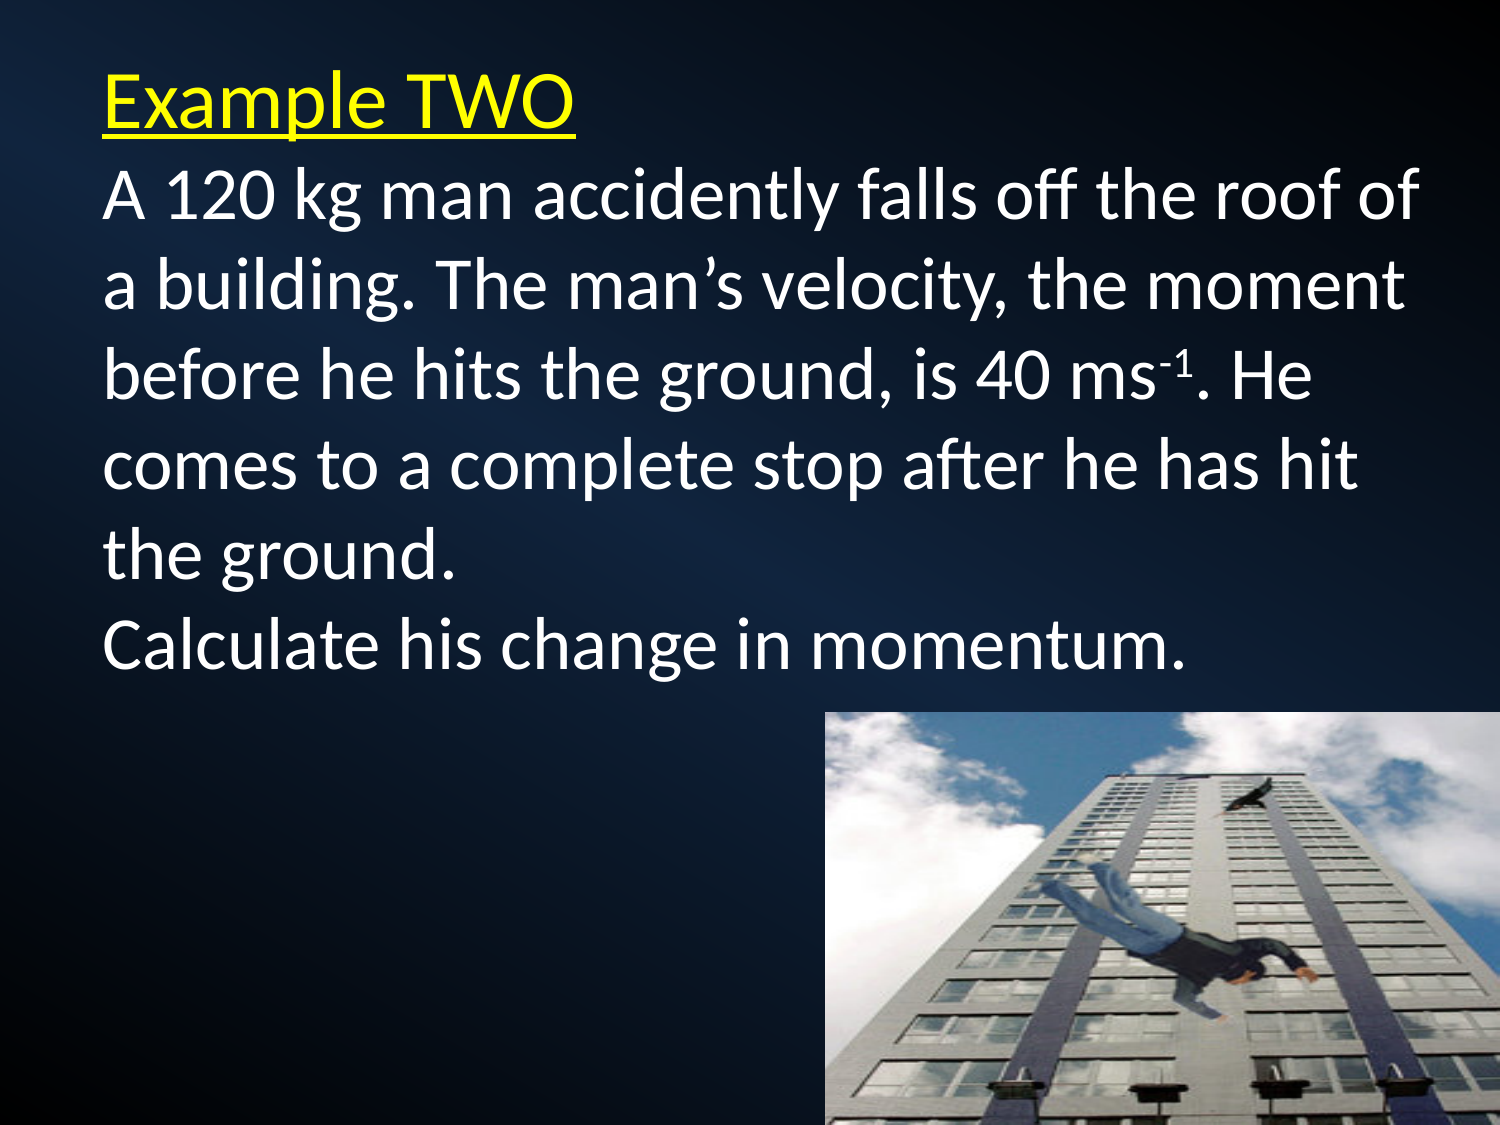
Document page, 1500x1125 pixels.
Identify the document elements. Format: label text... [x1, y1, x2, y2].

text_box Example TWO A 120 kg man accidently falls off the roof of a building. The man’s velocity, the moment before he hits the ground, is 40 ms-1. He comes to a complete stop after he has hit the ground. Calculate his change in momentum. [87, 37, 1438, 693]
picture [824, 712, 1500, 1125]
